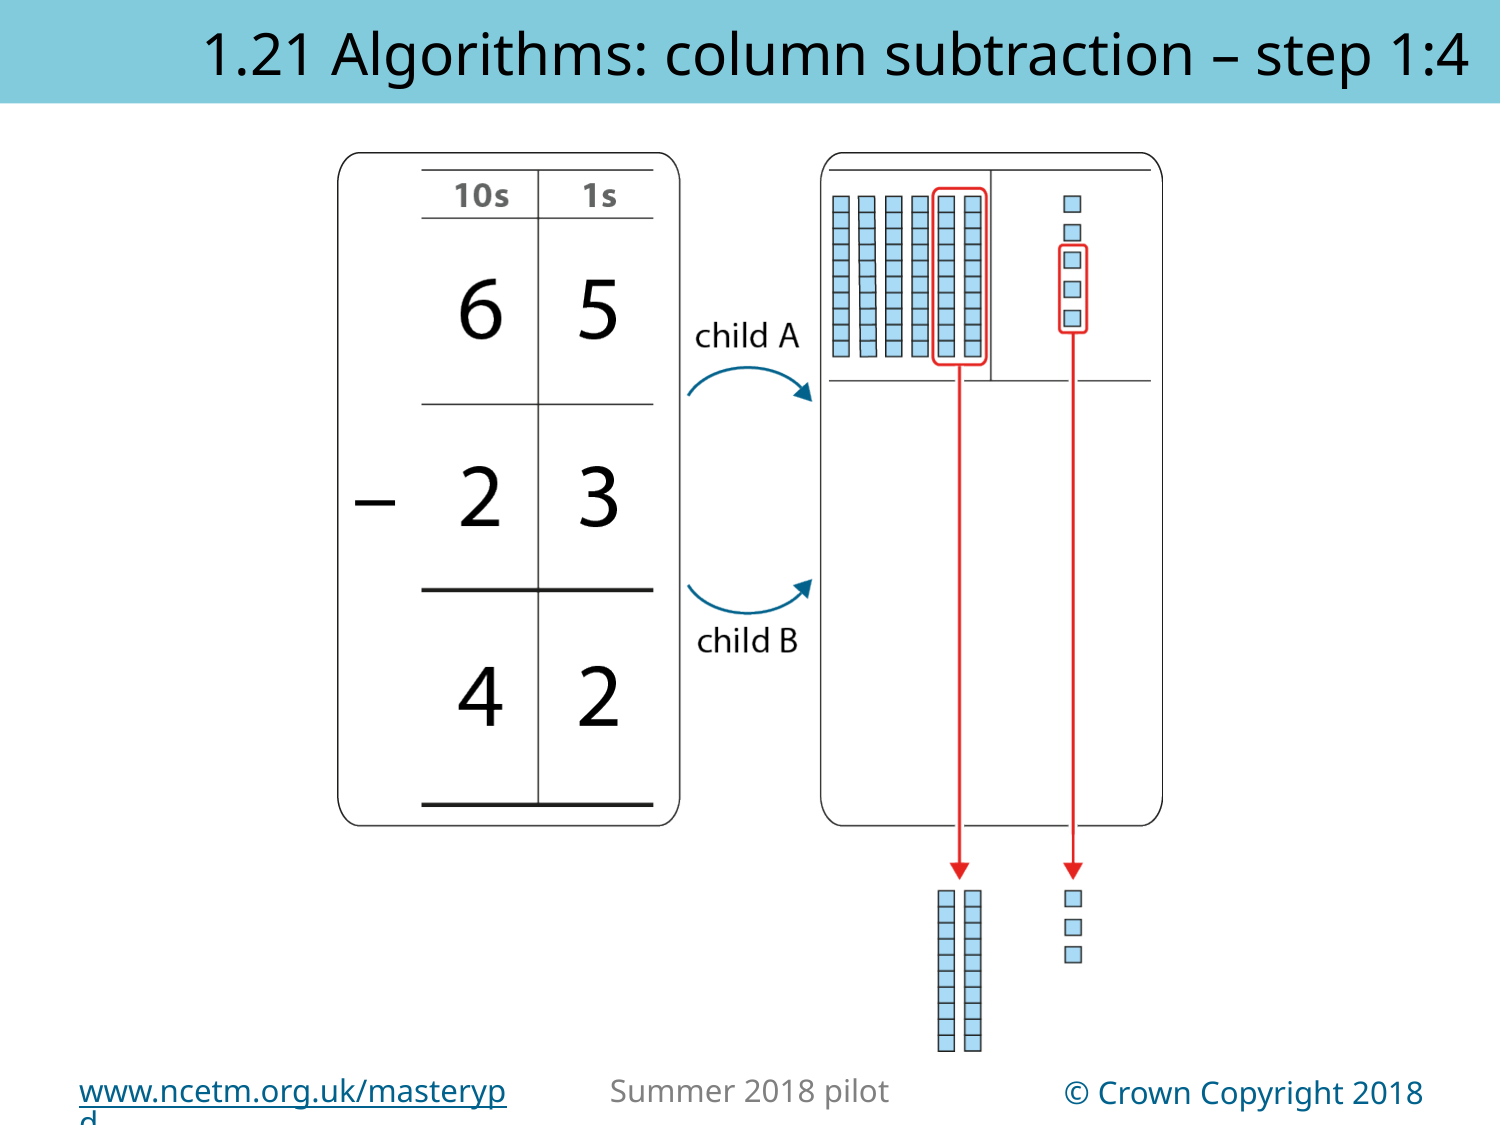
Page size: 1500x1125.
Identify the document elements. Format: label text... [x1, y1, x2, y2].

list 1.21 Algorithms: column subtraction – step 1:4 [0, 0, 1500, 104]
picture [337, 152, 1163, 1053]
